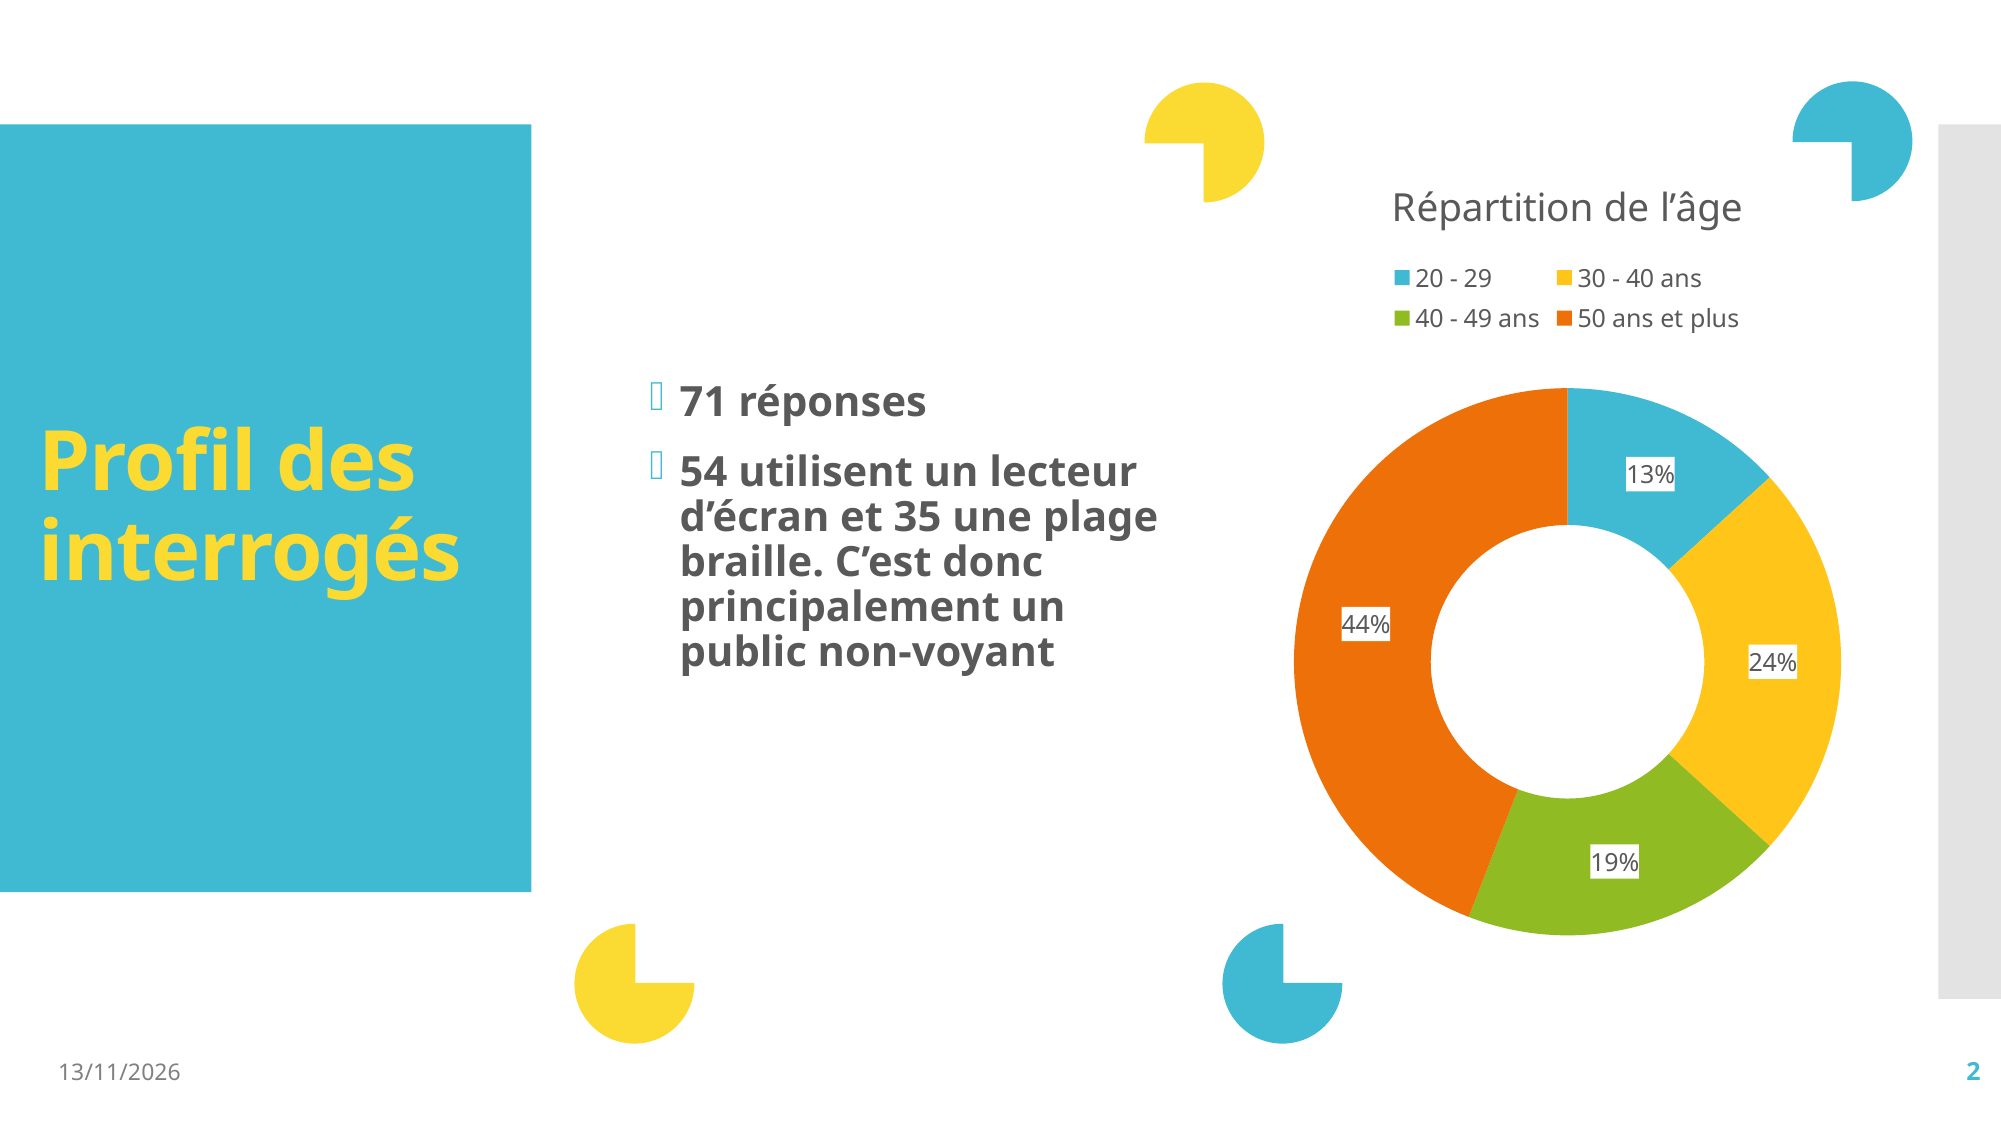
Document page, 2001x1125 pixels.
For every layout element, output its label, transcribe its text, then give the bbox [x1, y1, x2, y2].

list 71 réponses 54 utilisent un lecteur d’écran et 35 une plage braille. C’est donc principalement un public non-voyant [634, 142, 1205, 983]
slide_number 2 [1744, 1042, 1996, 1103]
title Profil des interrogés [23, 130, 508, 886]
chart [1282, 142, 1853, 983]
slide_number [43, 1042, 493, 1103]
